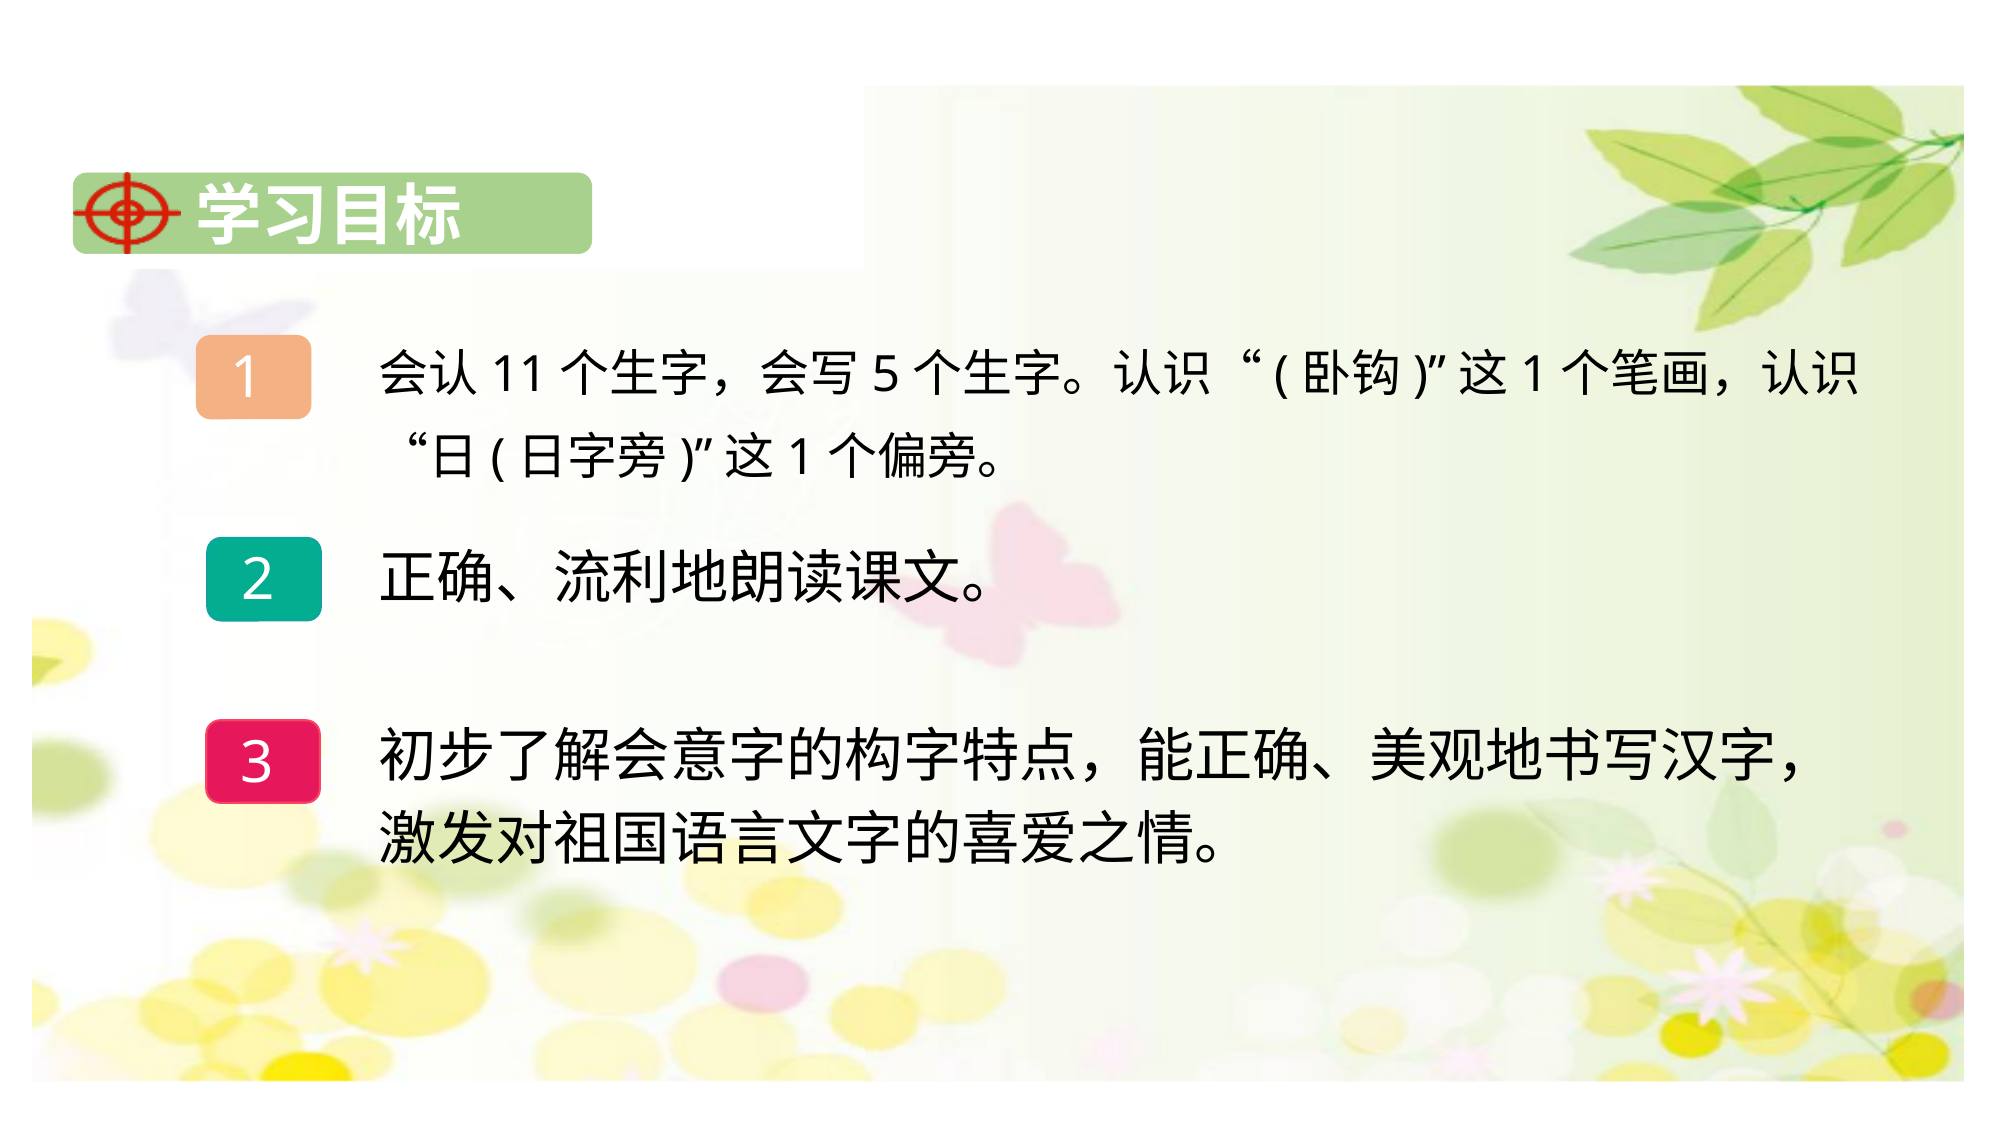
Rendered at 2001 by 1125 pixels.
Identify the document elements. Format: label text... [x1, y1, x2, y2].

picture [73, 172, 181, 254]
text_box 学习目标 [180, 165, 646, 260]
picture [31, 84, 1964, 1093]
